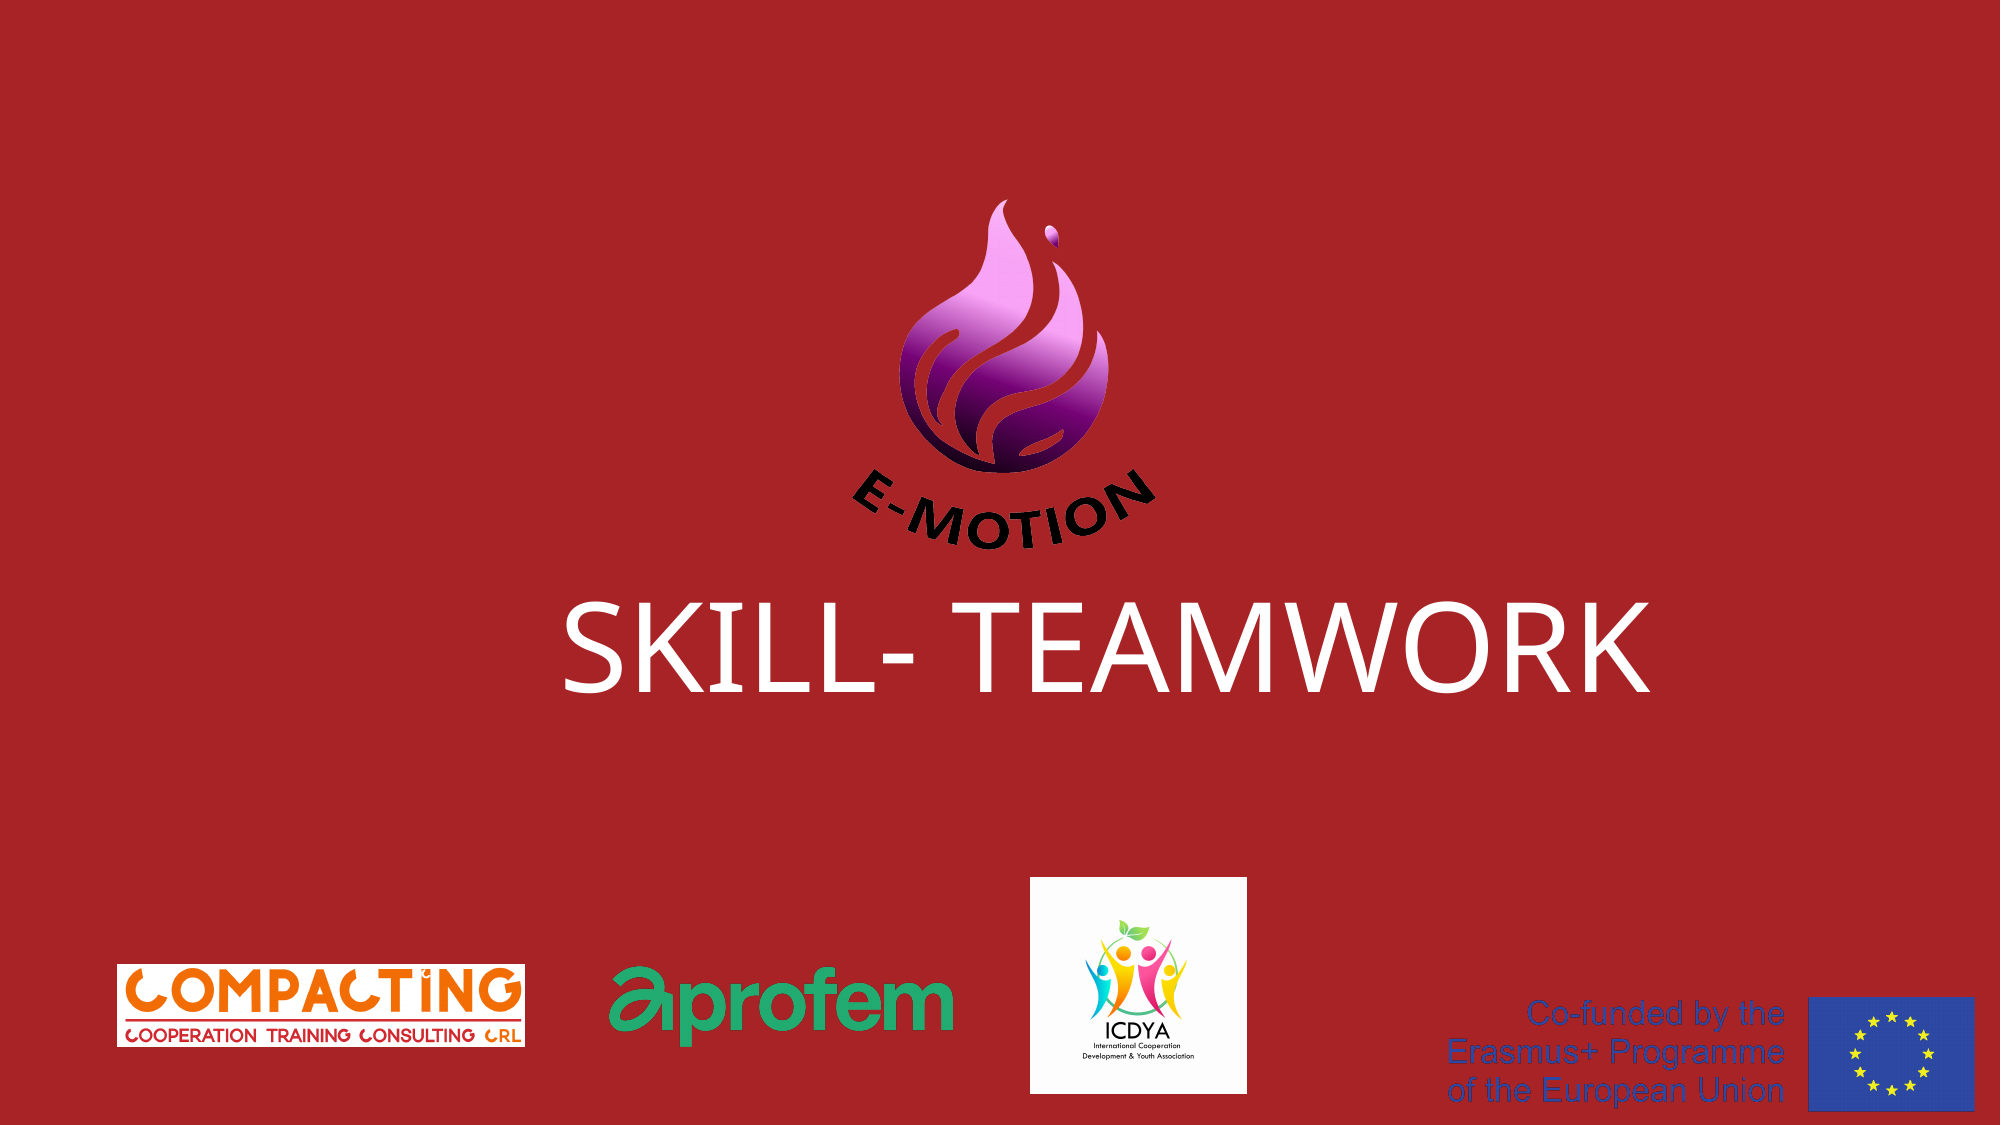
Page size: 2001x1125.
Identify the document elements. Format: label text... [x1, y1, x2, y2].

picture [724, 117, 1276, 669]
picture [117, 964, 525, 1047]
picture [1396, 995, 1975, 1116]
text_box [608, 876, 1247, 1095]
title SKILL- TEAMWORK [238, 343, 1668, 878]
